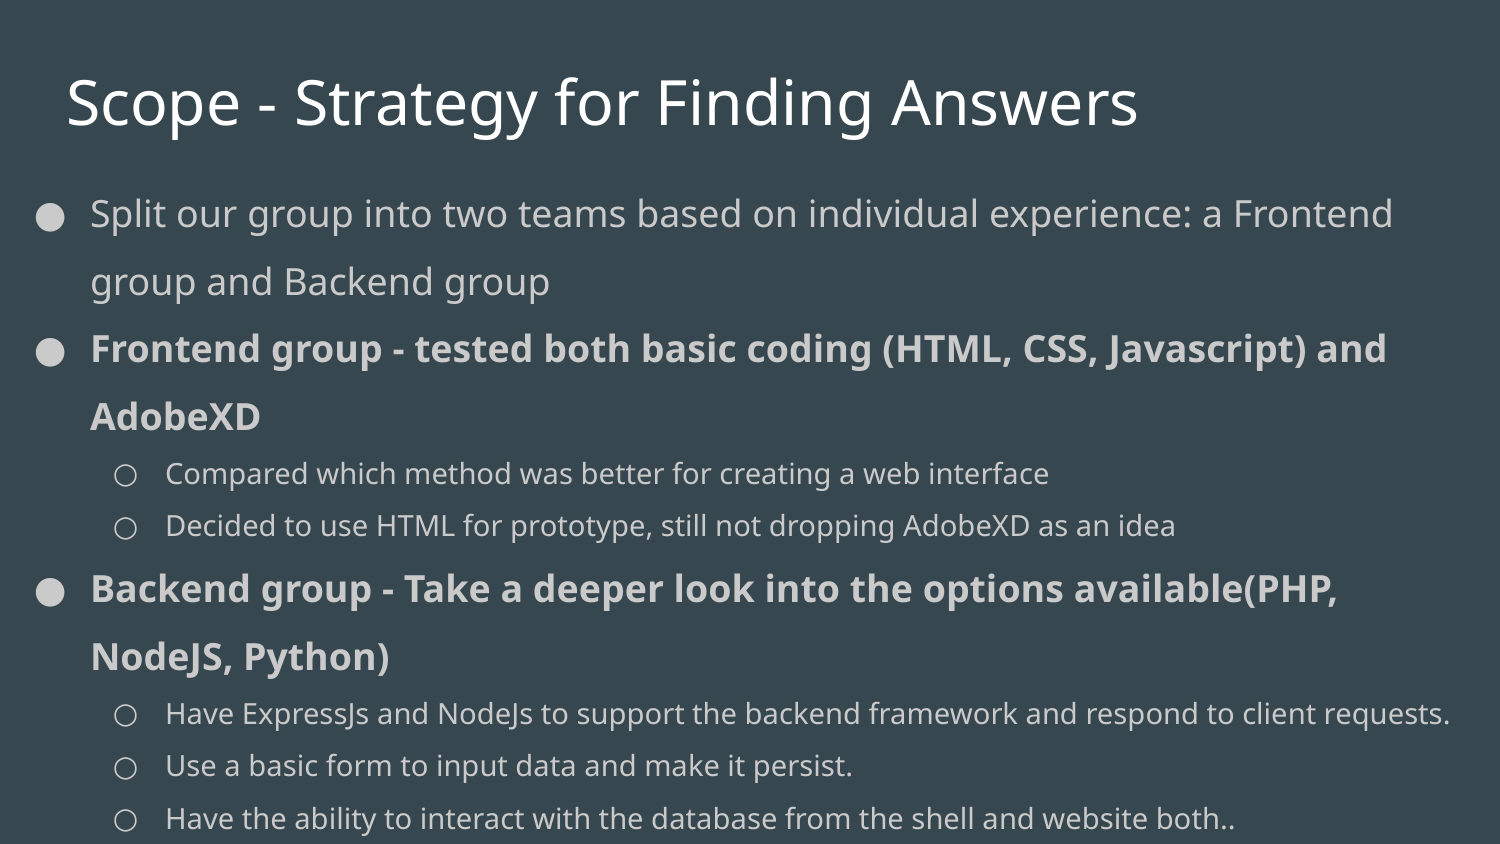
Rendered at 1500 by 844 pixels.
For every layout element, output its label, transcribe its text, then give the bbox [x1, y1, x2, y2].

list Split our group into two teams based on individual experience: a Frontend group and Backend group Frontend group - tested both basic coding (HTML, CSS, Javascript) and AdobeXD Compared which method was better for creating a web interface Decided to use HTML for prototype, still not dropping AdobeXD as an idea Backend group - Take a deeper look into the options available(PHP, NodeJS, Python) Have ExpressJs and NodeJs to support the backend framework and respond to client requests. Use a basic form to input data and make it persist. Have the ability to interact with the database from the shell and website both.. Be able to CRUD(Create, Read, Update, Delete) Data [0, 152, 1485, 792]
title Scope - Strategy for Finding Answers [51, 48, 1449, 143]
